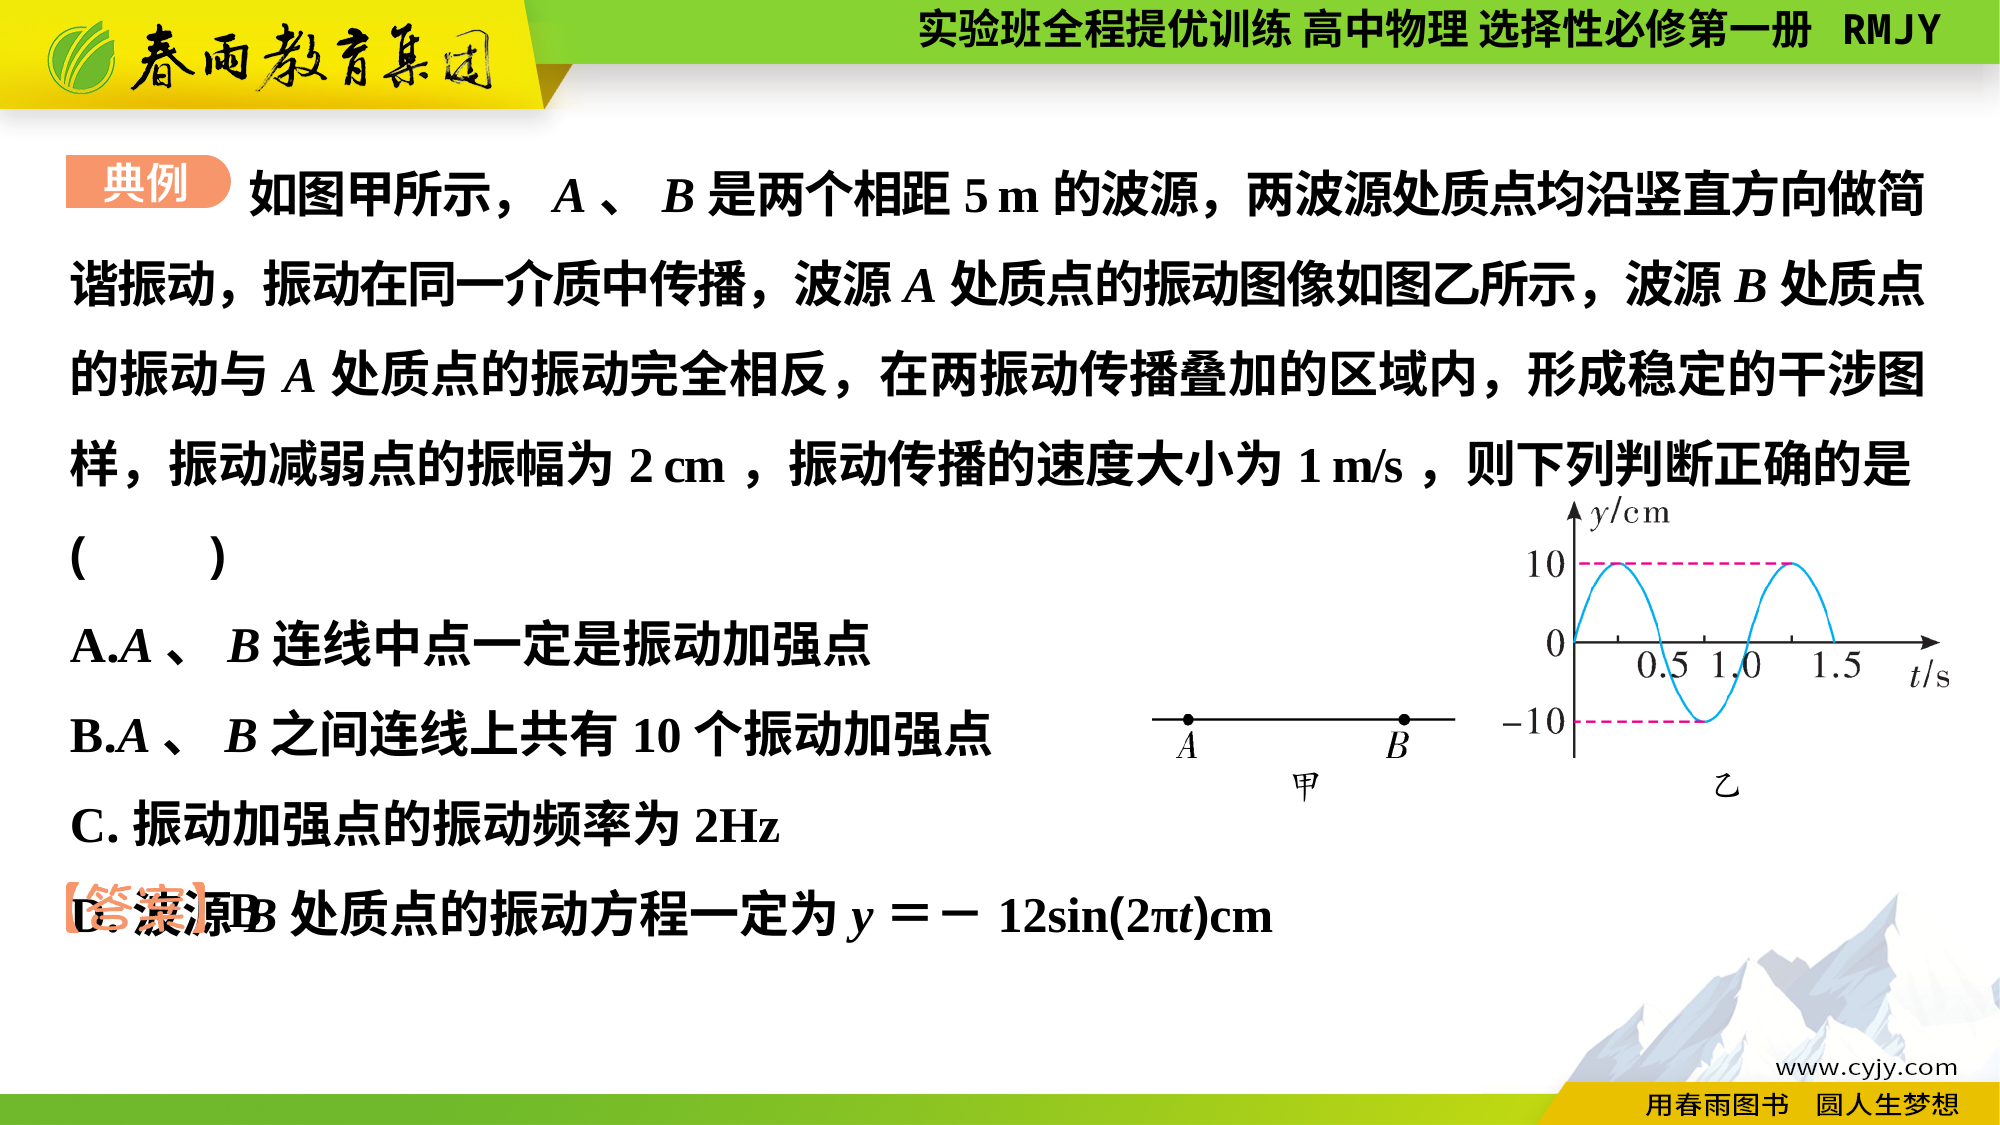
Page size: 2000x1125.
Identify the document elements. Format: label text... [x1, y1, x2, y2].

text_box B [213, 869, 277, 945]
list 如图甲所示，A、B是两个相距5 m的波源，两波源处质点均沿竖直方向做简谐振动，振动在同一介质中传播，波源A处质点的振动图像如图乙所示，波源B处质点的振动与A处质点的振动完全相反，在两振动传播叠加的区域内，形成稳定的干涉图样，振动减弱点的振幅为2 cm，振动传播的速度大小为1 m/s，则下列判断正确的是( ) A.A、B连线中点一定是振动加强点 B.A、B之间连线上共有10个振动加强点 C.振动加强点的振动频率为2Hz D.波源B处质点的振动方程一定为y＝－12sin(2πt)cm [54, 125, 1939, 868]
picture [0, 0, 2000, 1125]
